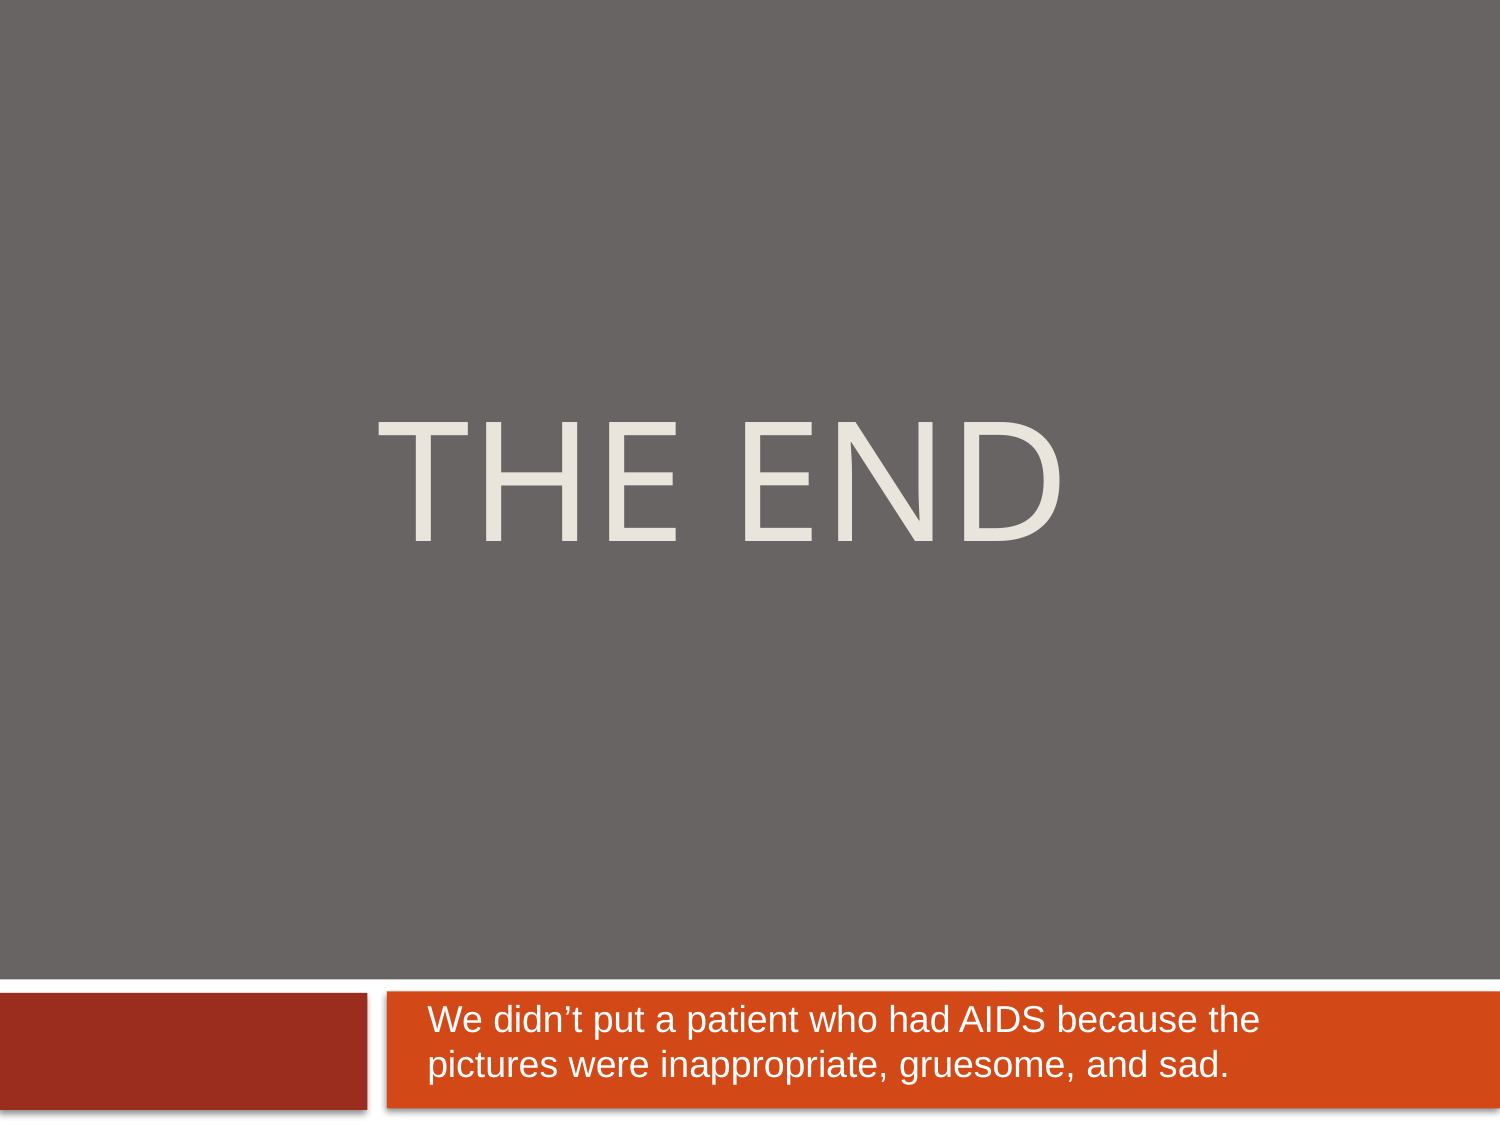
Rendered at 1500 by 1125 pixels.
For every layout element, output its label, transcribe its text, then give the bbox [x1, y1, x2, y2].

title THE END [362, 237, 1500, 713]
text_box We didn’t put a patient who had AIDS because the pictures were inappropriate, gruesome, and sad. [412, 987, 1400, 1093]
